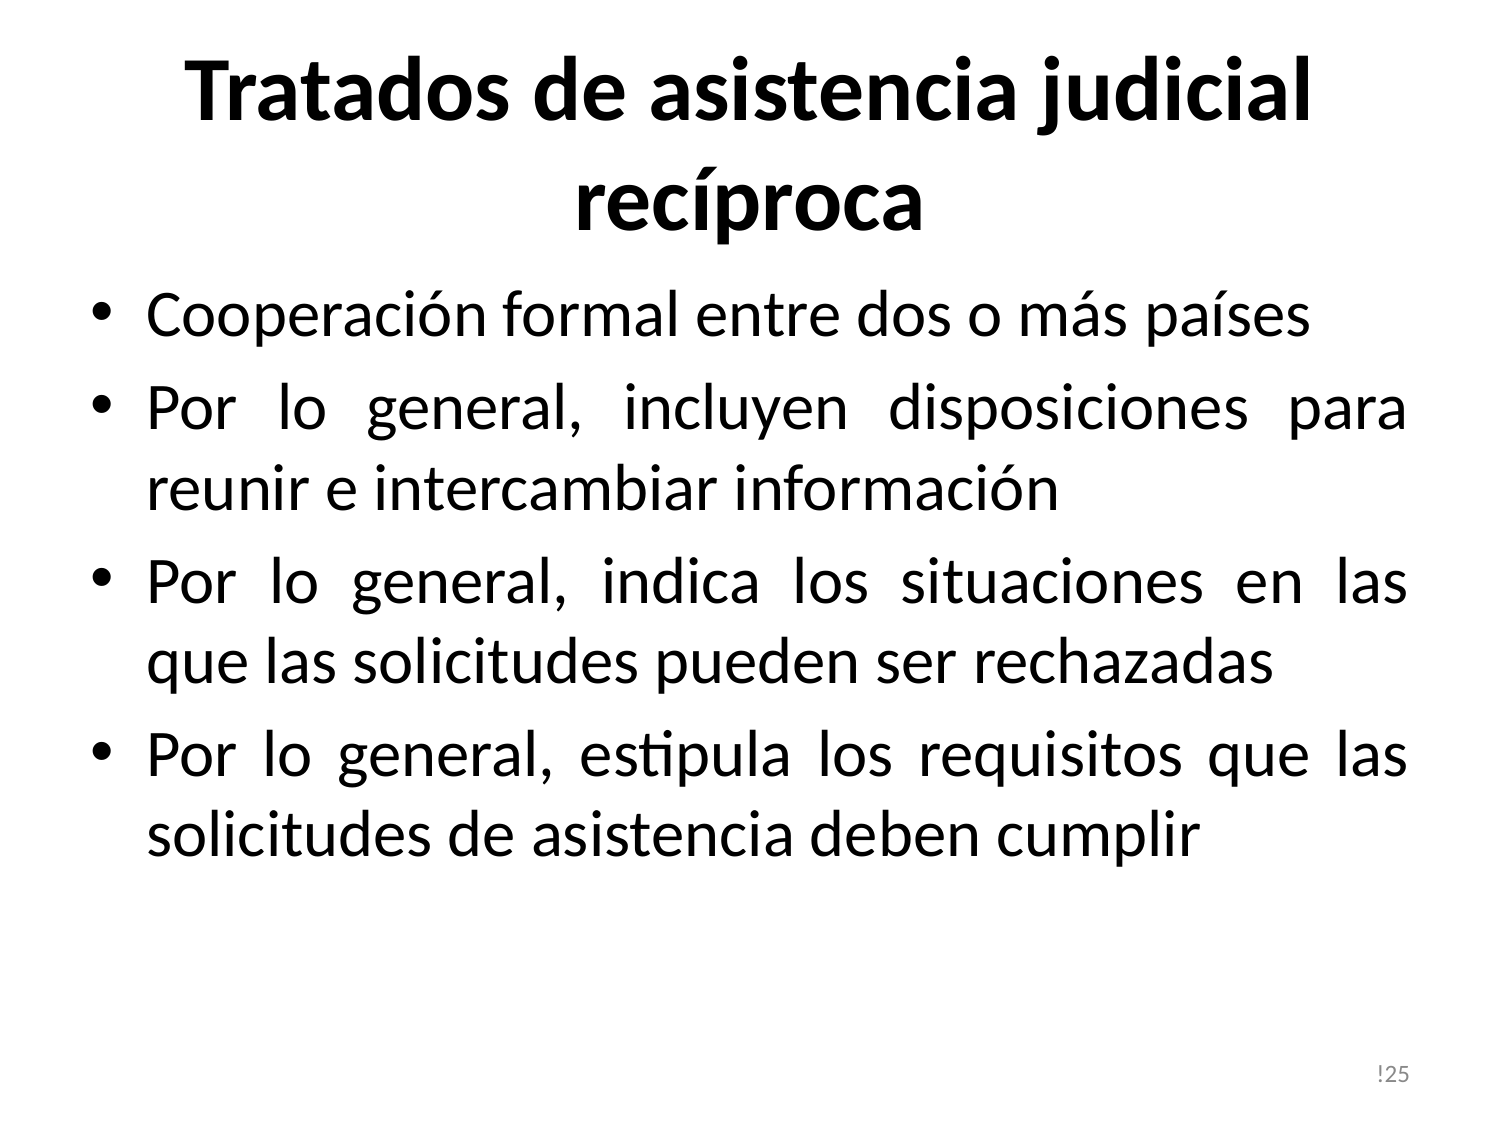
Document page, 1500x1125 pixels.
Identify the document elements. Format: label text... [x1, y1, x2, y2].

list Cooperación formal entre dos o más países Por lo general, incluyen disposiciones para reunir e intercambiar información Por lo general, indica los situaciones en las que las solicitudes pueden ser rechazadas Por lo general, estipula los requisitos que las solicitudes de asistencia deben cumplir [75, 262, 1425, 1005]
title Tratados de asistencia judicial recíproca [75, 45, 1425, 233]
slide_number !25 [1074, 1042, 1425, 1103]
